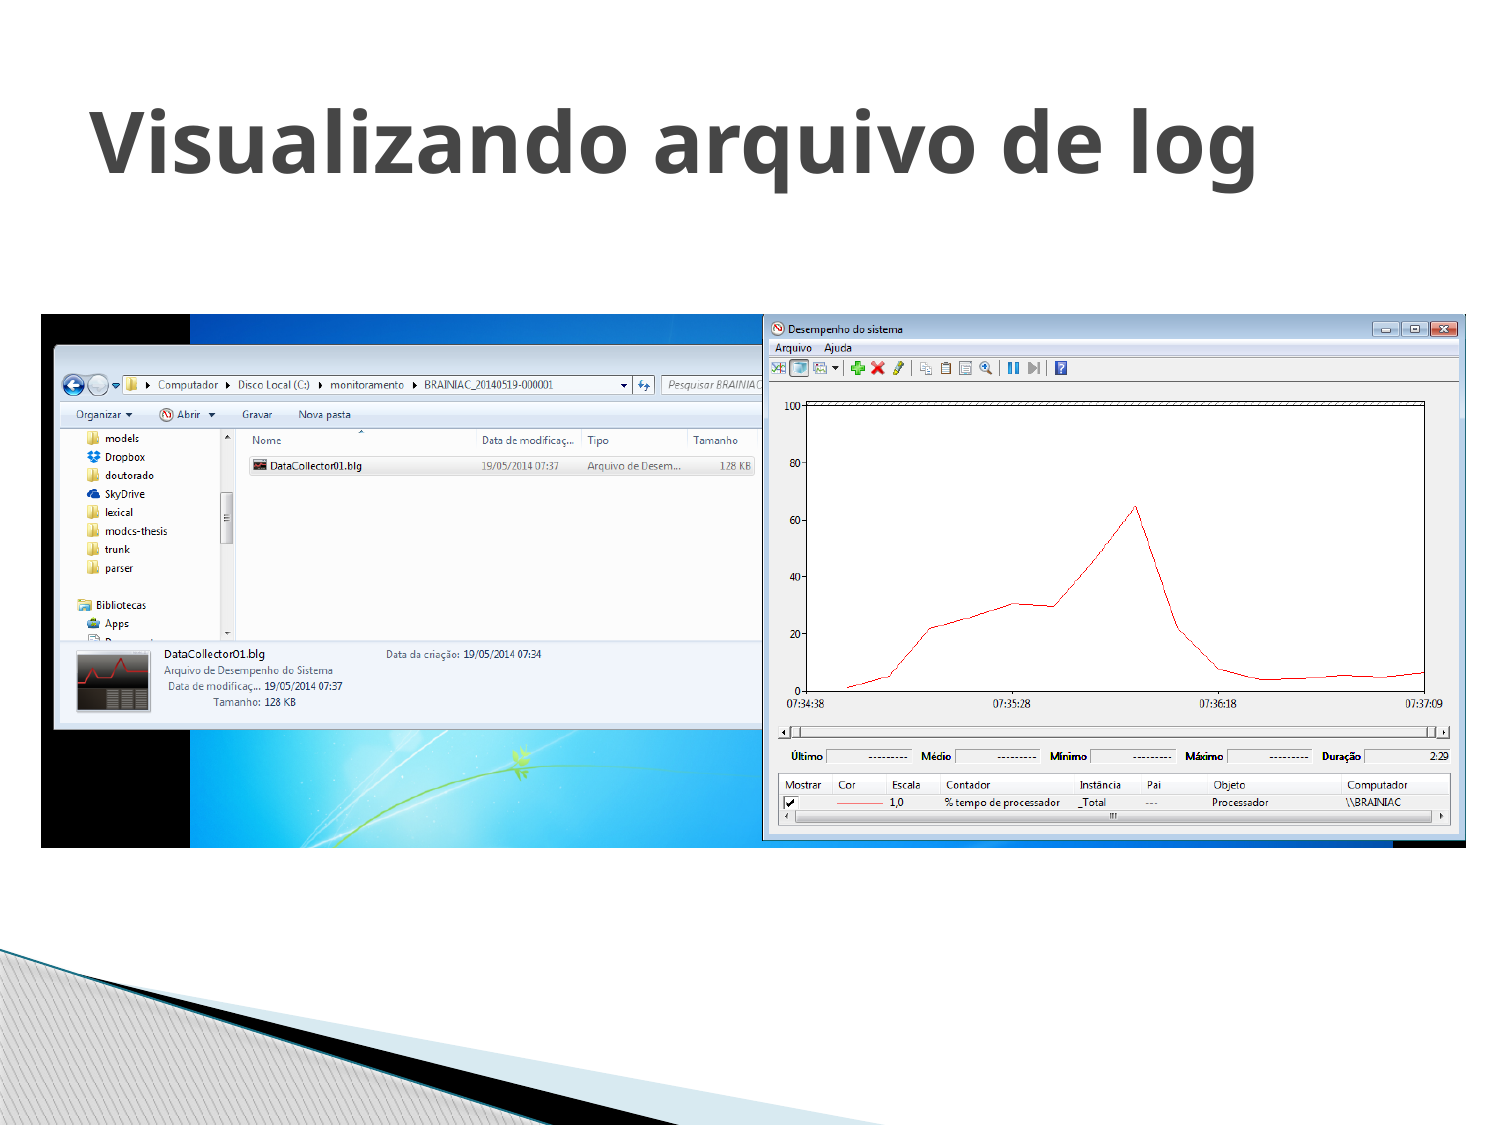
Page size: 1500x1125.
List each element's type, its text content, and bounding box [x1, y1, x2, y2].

picture [40, 314, 1466, 849]
title Visualizando arquivo de log [75, 45, 1425, 233]
